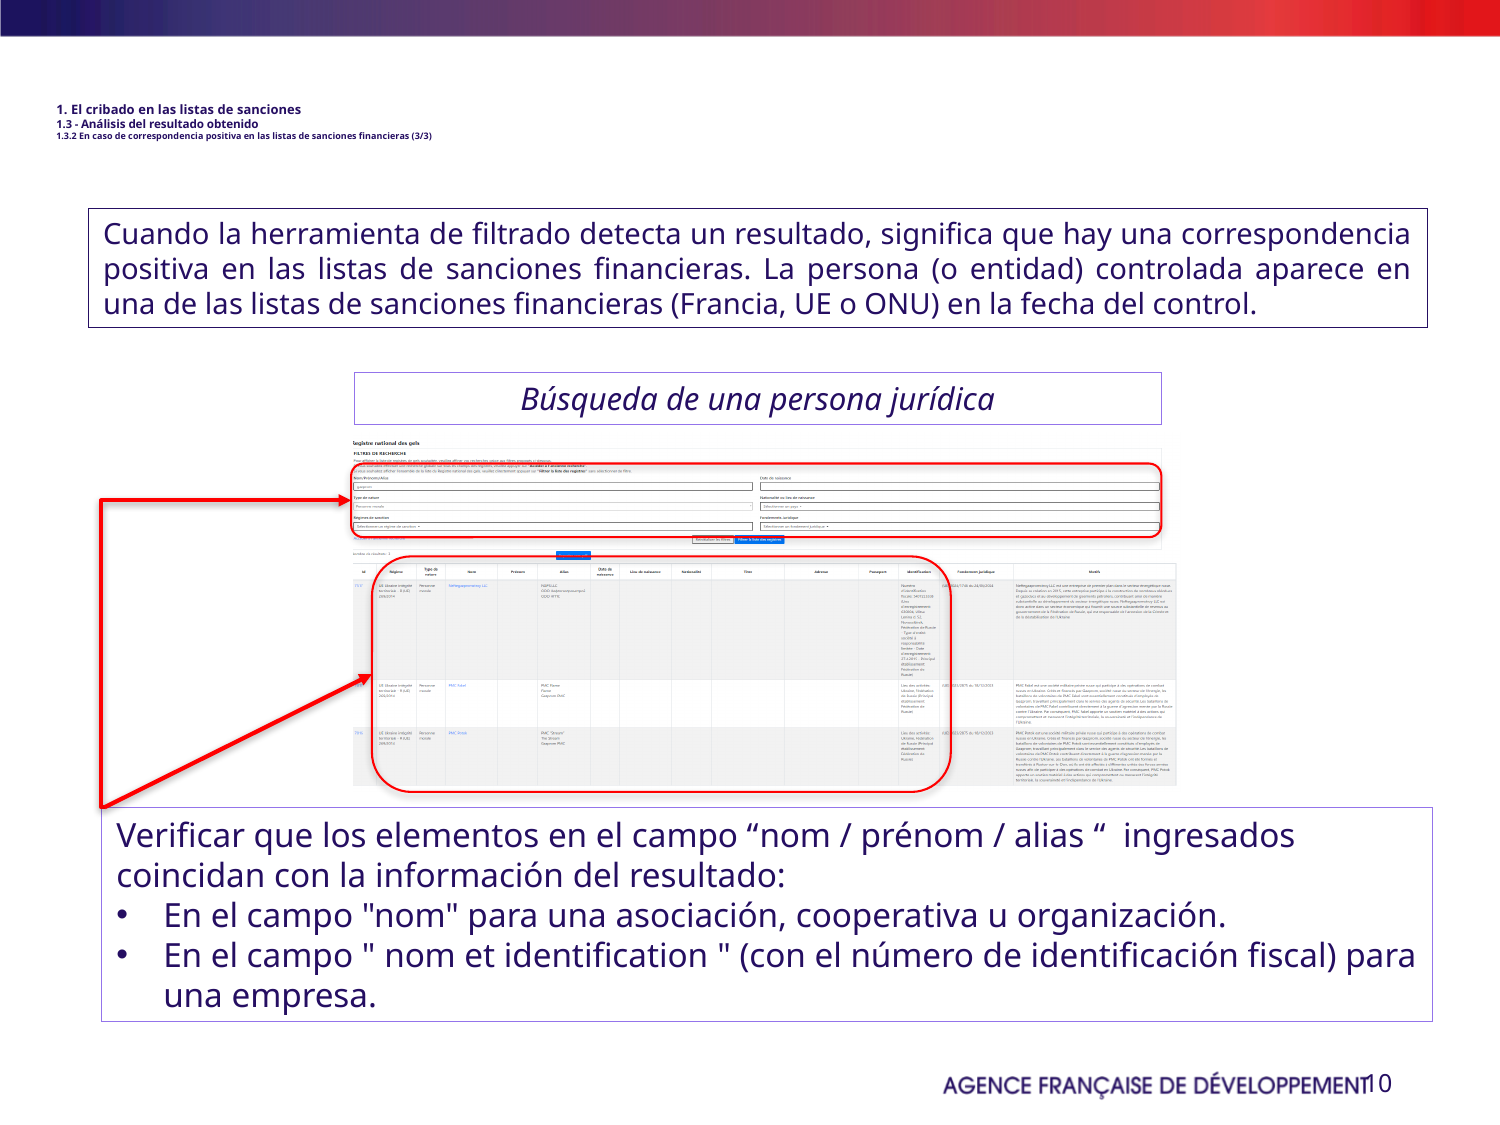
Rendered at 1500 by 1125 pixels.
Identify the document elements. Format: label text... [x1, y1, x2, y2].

title 1. El cribado en las listas de sanciones 1.3 - Análisis del resultado obtenido 1.3.2 En caso de correspondencia positiva en las listas de sanciones financieras (3/3) [41, 93, 1424, 149]
text_box Verificar que los elementos en el campo “nom / prénom / alias “ ingresados coincidan con la información del resultado: En el campo "nom" para una asociación, cooperativa u organización. En el campo " nom et identification " (con el número de identificación fiscal) para una empresa. [101, 807, 1433, 1022]
text_box Cuando la herramienta de filtrado detecta un resultado, significa que hay una correspondencia positiva en las listas de sanciones financieras. La persona (o entidad) controlada aparece en una de las listas de sanciones financieras (Francia, UE o ONU) en la fecha del control. [88, 208, 1428, 328]
picture [353, 432, 1181, 793]
picture [927, 1063, 1376, 1106]
picture [0, 0, 1500, 46]
text_box Búsqueda de una persona jurídica [354, 372, 1162, 425]
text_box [104, 673, 373, 808]
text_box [74, 530, 348, 778]
